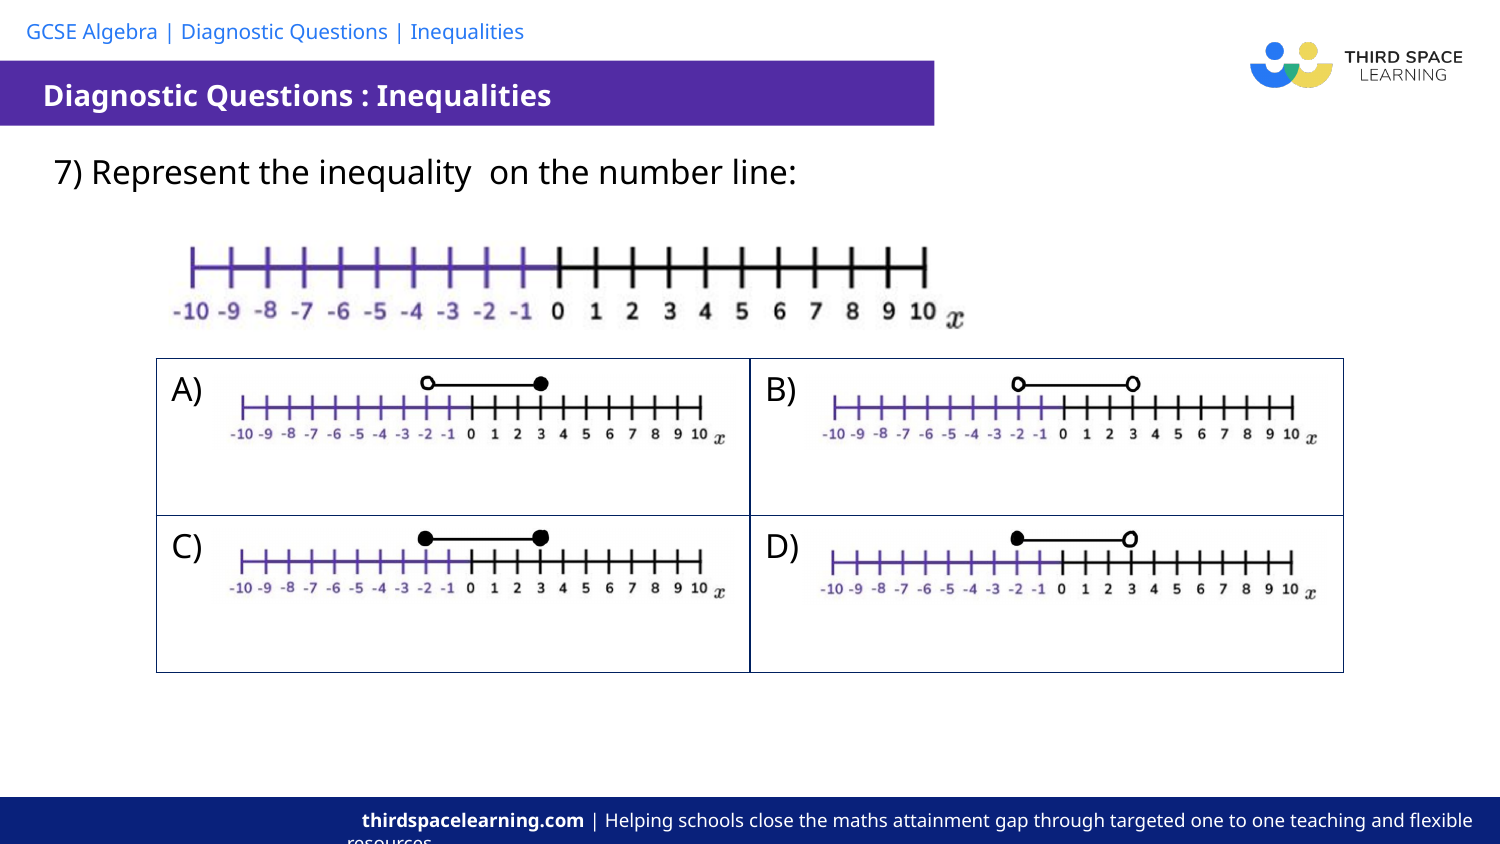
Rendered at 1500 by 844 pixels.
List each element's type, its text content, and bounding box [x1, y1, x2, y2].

picture [804, 374, 1328, 451]
text_box Diagnostic Questions : Inequalities [27, 61, 778, 127]
picture [211, 528, 736, 605]
table_header B) [751, 359, 1343, 515]
table_cell C) [157, 516, 749, 672]
picture [153, 218, 976, 352]
picture [802, 529, 1327, 606]
picture [212, 374, 736, 451]
picture [1250, 33, 1465, 99]
table_cell D) [751, 516, 1343, 672]
table_header A) [157, 360, 749, 515]
